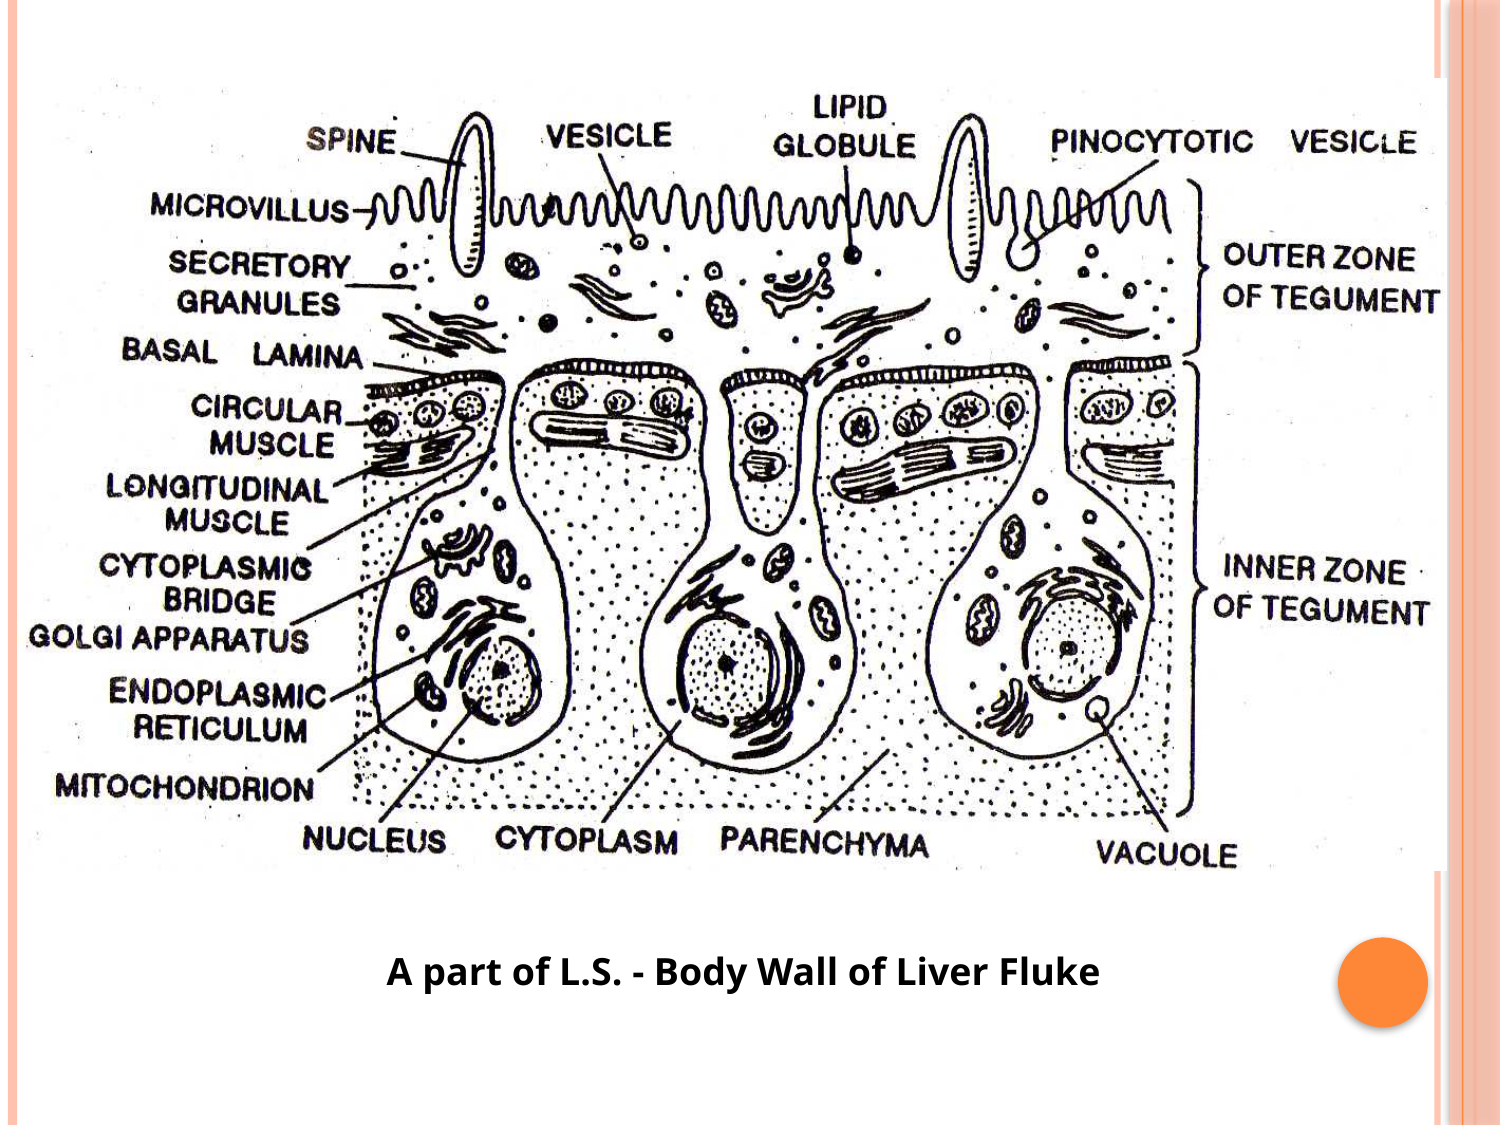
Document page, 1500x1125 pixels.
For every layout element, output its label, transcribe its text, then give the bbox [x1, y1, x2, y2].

text_box A part of L.S. - Body Wall of Liver Fluke [159, 940, 1329, 1001]
picture [17, 77, 1448, 872]
